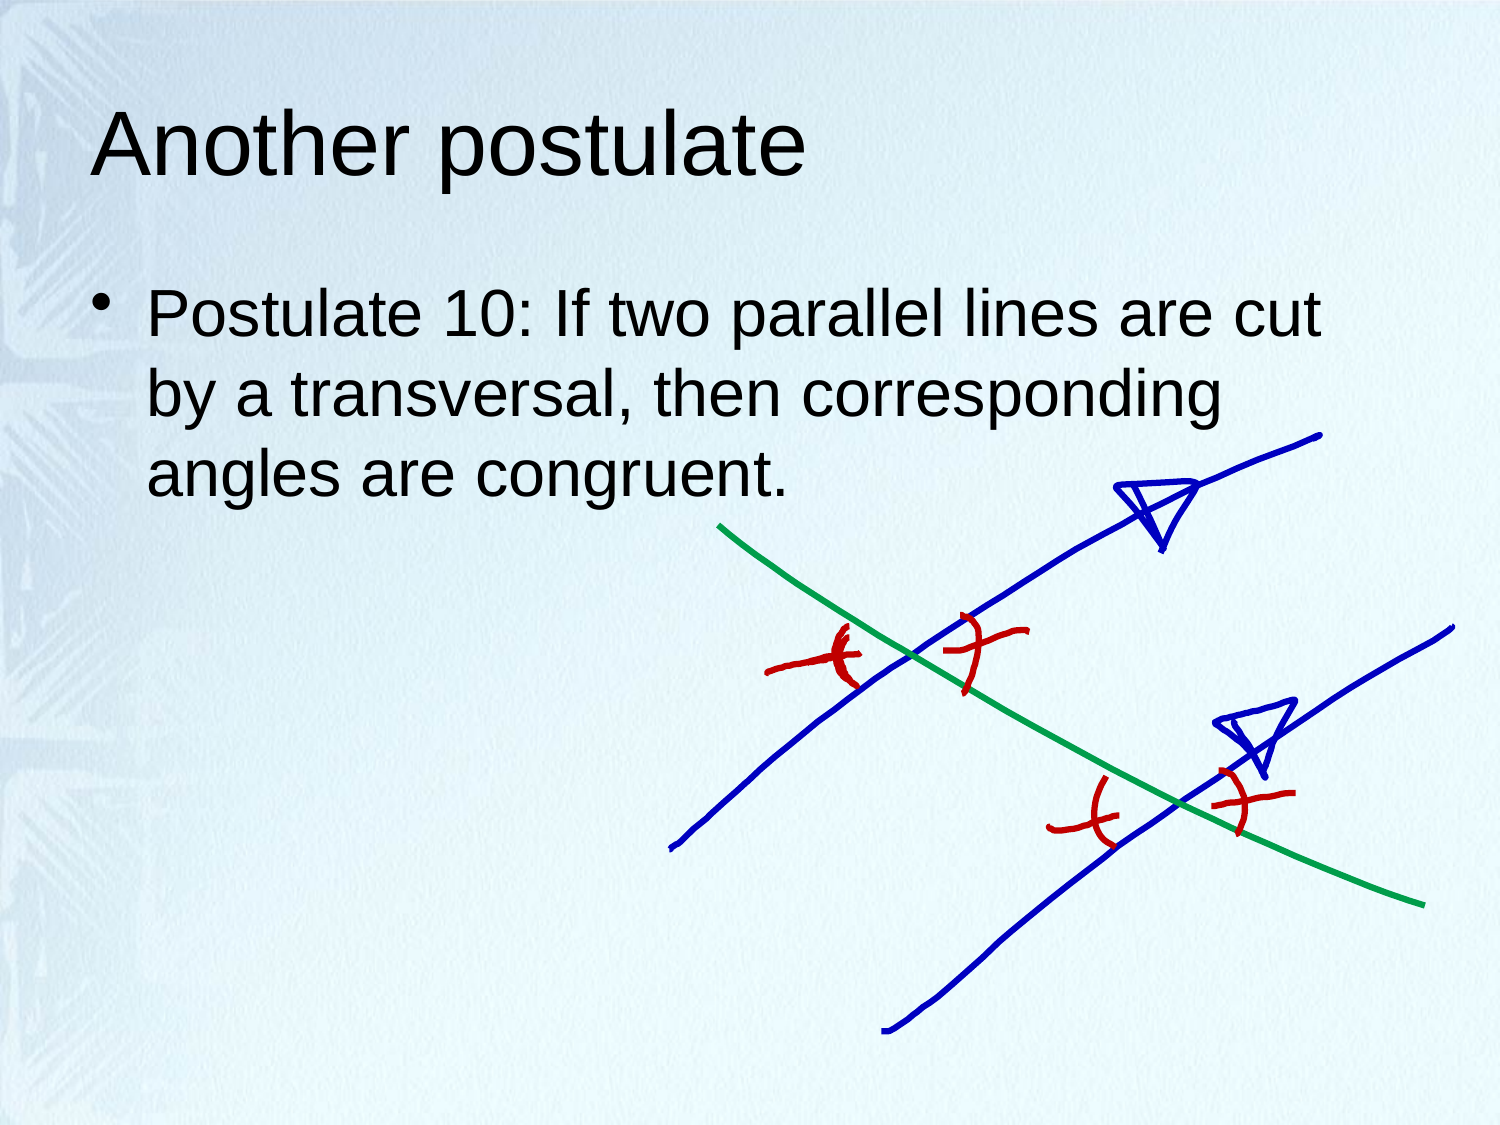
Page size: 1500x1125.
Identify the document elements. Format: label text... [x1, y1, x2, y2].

text_box [1174, 434, 1321, 528]
text_box [1239, 809, 1426, 907]
text_box [979, 639, 999, 652]
text_box [1218, 769, 1246, 802]
text_box [1227, 802, 1246, 835]
text_box [1203, 776, 1223, 793]
text_box [766, 661, 806, 674]
text_box [967, 664, 1234, 830]
text_box [960, 645, 980, 695]
text_box [1094, 818, 1117, 849]
text_box [1270, 625, 1453, 756]
text_box [717, 524, 961, 686]
text_box [833, 625, 850, 655]
text_box [1048, 814, 1120, 832]
text_box [669, 655, 943, 851]
text_box [834, 658, 858, 687]
picture [0, 0, 1500, 1125]
list Postulate 10: If two parallel lines are cut by a transversal, then corresponding angles are congruent. [74, 262, 1426, 1006]
text_box [1211, 792, 1296, 807]
text_box [808, 655, 832, 661]
text_box [1093, 775, 1112, 819]
text_box [805, 651, 862, 665]
text_box [960, 614, 980, 646]
text_box [932, 621, 960, 649]
text_box [1226, 754, 1256, 779]
text_box [943, 629, 1030, 652]
text_box [968, 514, 1154, 642]
text_box [881, 804, 1192, 1032]
text_box [1214, 698, 1297, 779]
title Another postulate [74, 44, 1426, 233]
text_box [1115, 480, 1198, 554]
